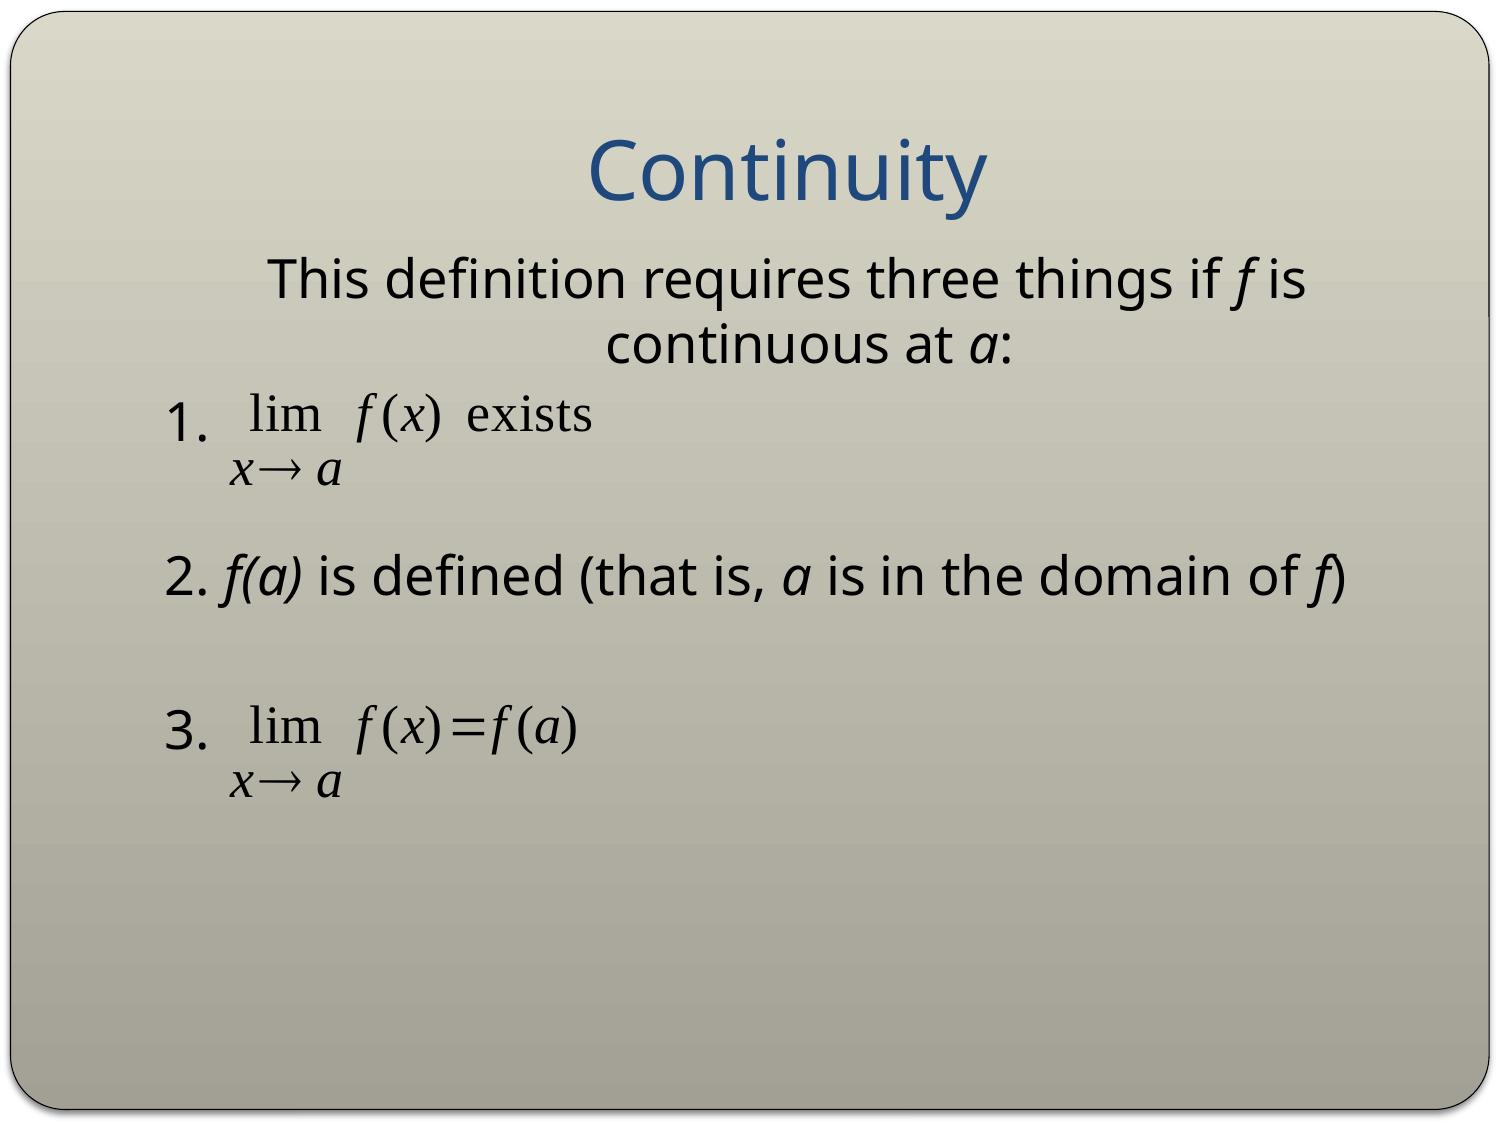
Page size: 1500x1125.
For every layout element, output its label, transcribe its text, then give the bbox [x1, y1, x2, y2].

list This definition requires three things if f is continuous at a: 1. 2. f(a) is defined (that is, a is in the domain of f) 3. [150, 237, 1425, 988]
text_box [224, 387, 594, 492]
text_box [224, 699, 582, 805]
title Continuity [150, 45, 1425, 233]
